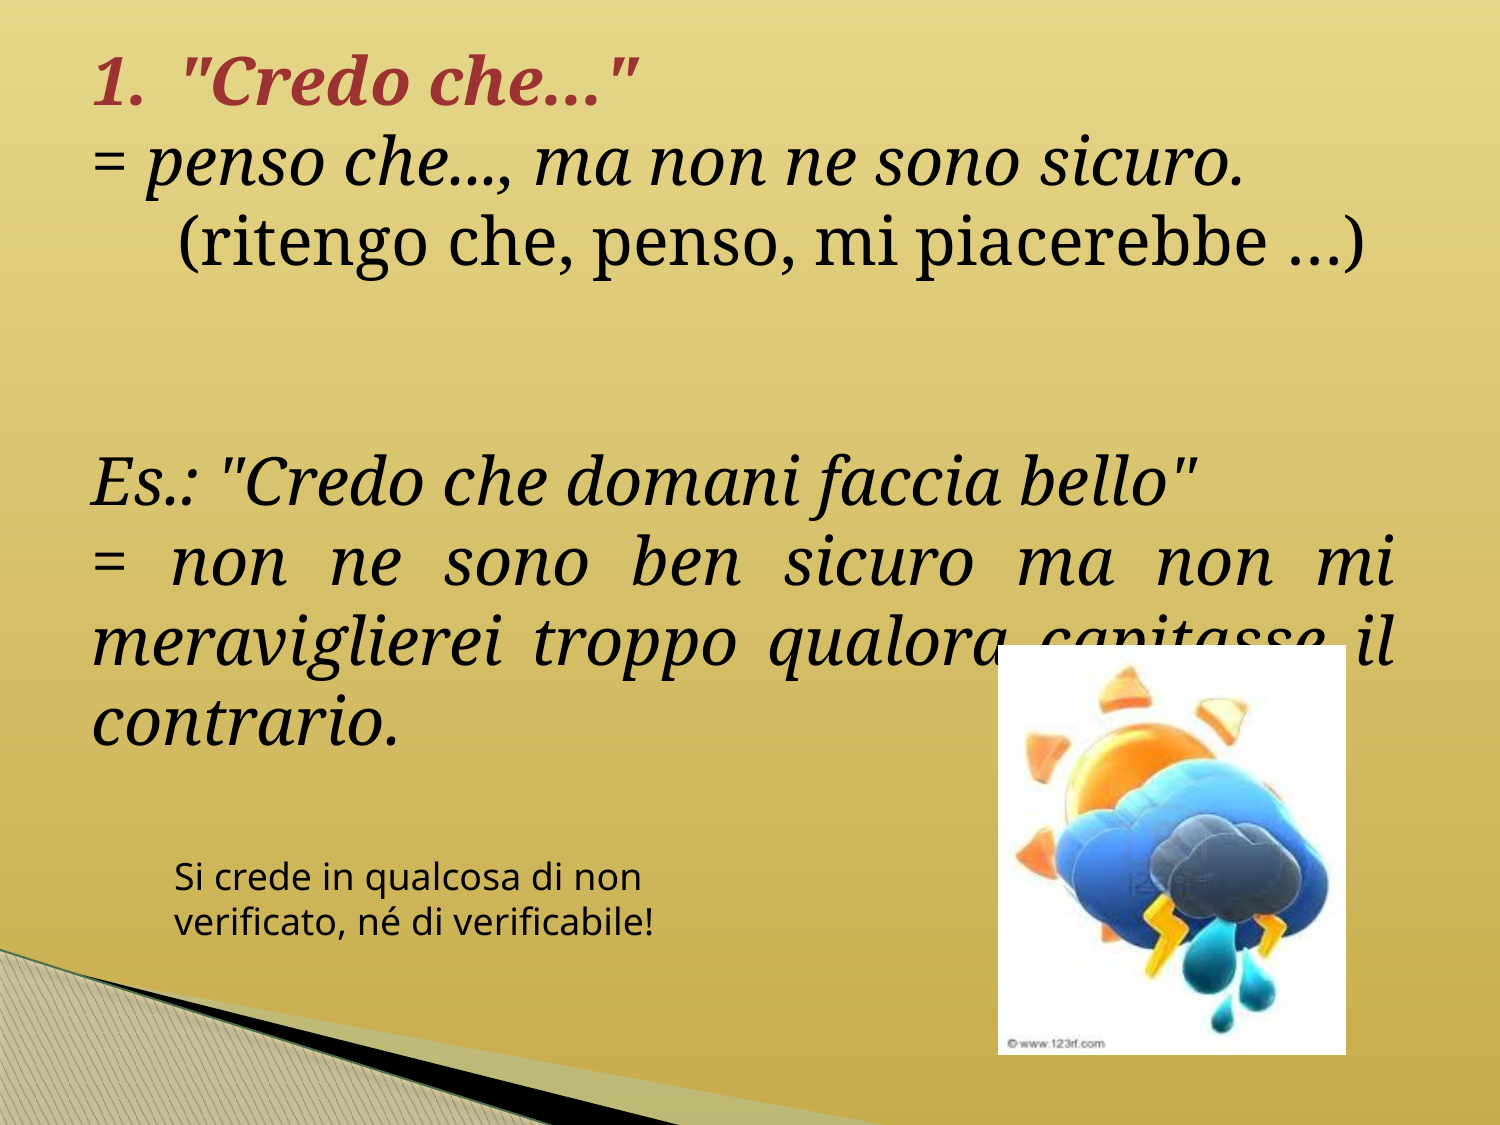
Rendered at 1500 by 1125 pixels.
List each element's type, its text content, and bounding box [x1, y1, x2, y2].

text_box "Credo che..." = penso che..., ma non ne sono sicuro. (ritengo che, penso, mi piacerebbe …) Es.: "Credo che domani faccia bello" = non ne sono ben sicuro ma non mi meraviglierei troppo qualora capitasse il contrario. [76, 31, 1412, 767]
text_box Si crede in qualcosa di non verificato, né di verificabile! [159, 845, 833, 951]
picture [997, 644, 1346, 1055]
